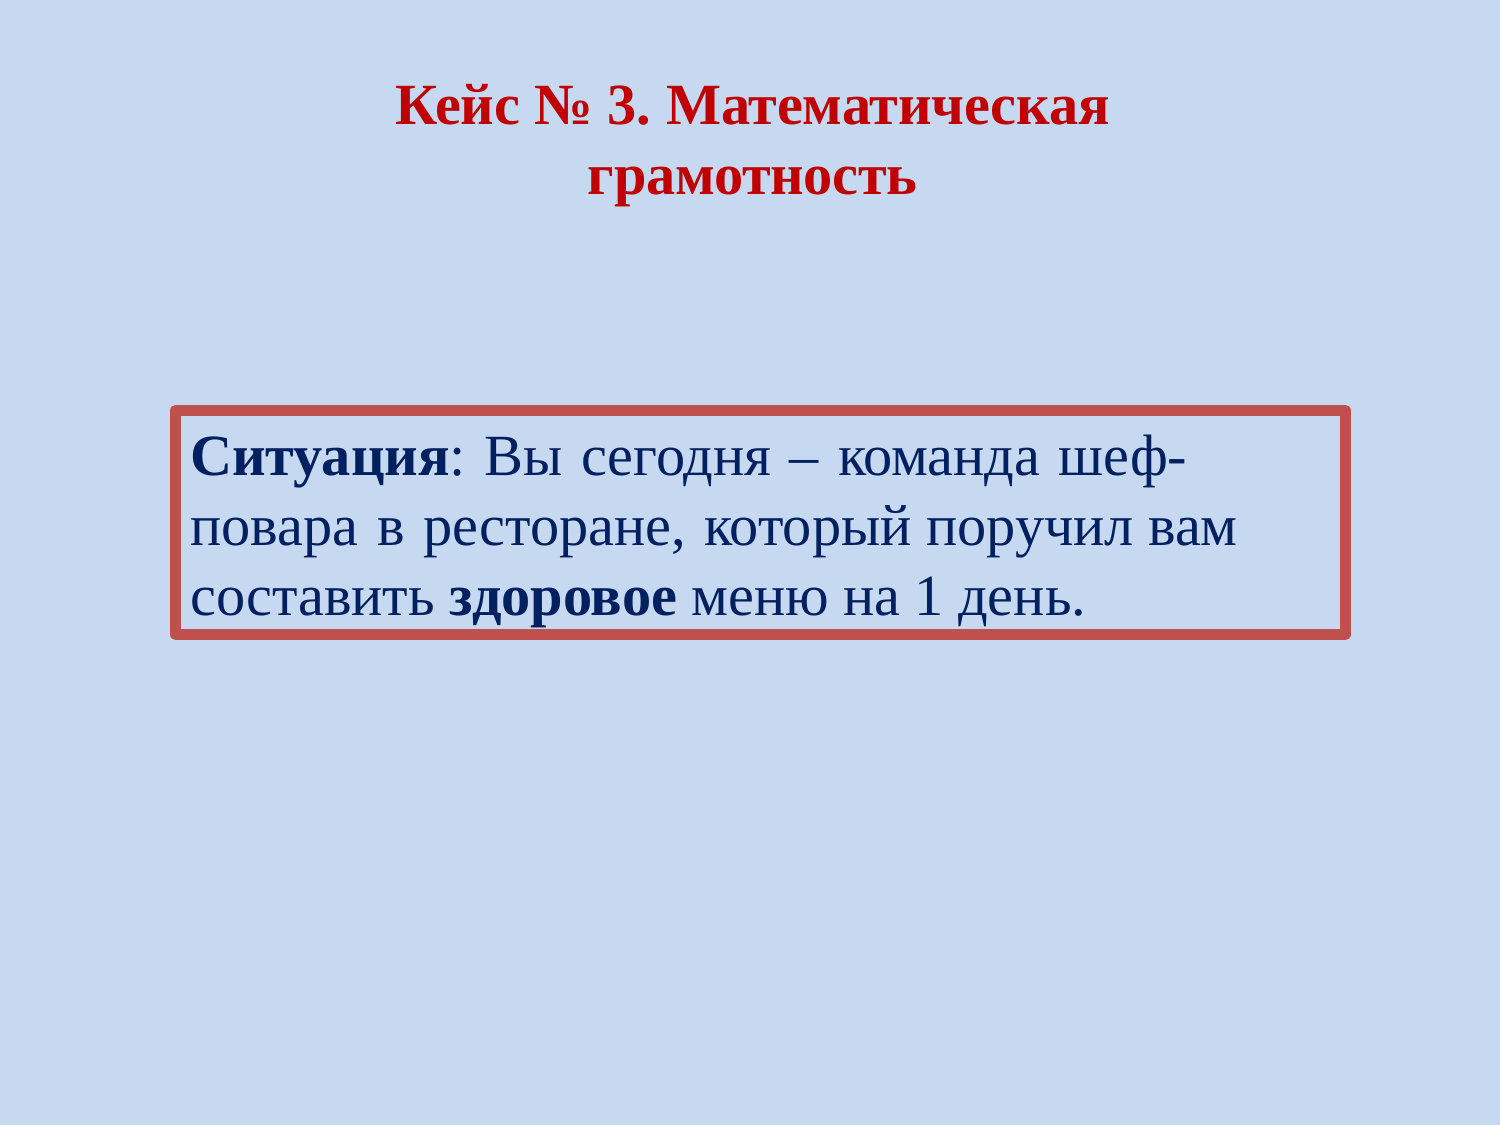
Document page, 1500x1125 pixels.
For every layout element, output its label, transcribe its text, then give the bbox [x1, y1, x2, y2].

text_box Кейс № 3. Математическая грамотность [128, 58, 1348, 214]
text_box Ситуация: Вы сегодня – команда шеф-повара в ресторане, который поручил вам составить здоровое меню на 1 день. [175, 410, 1346, 635]
